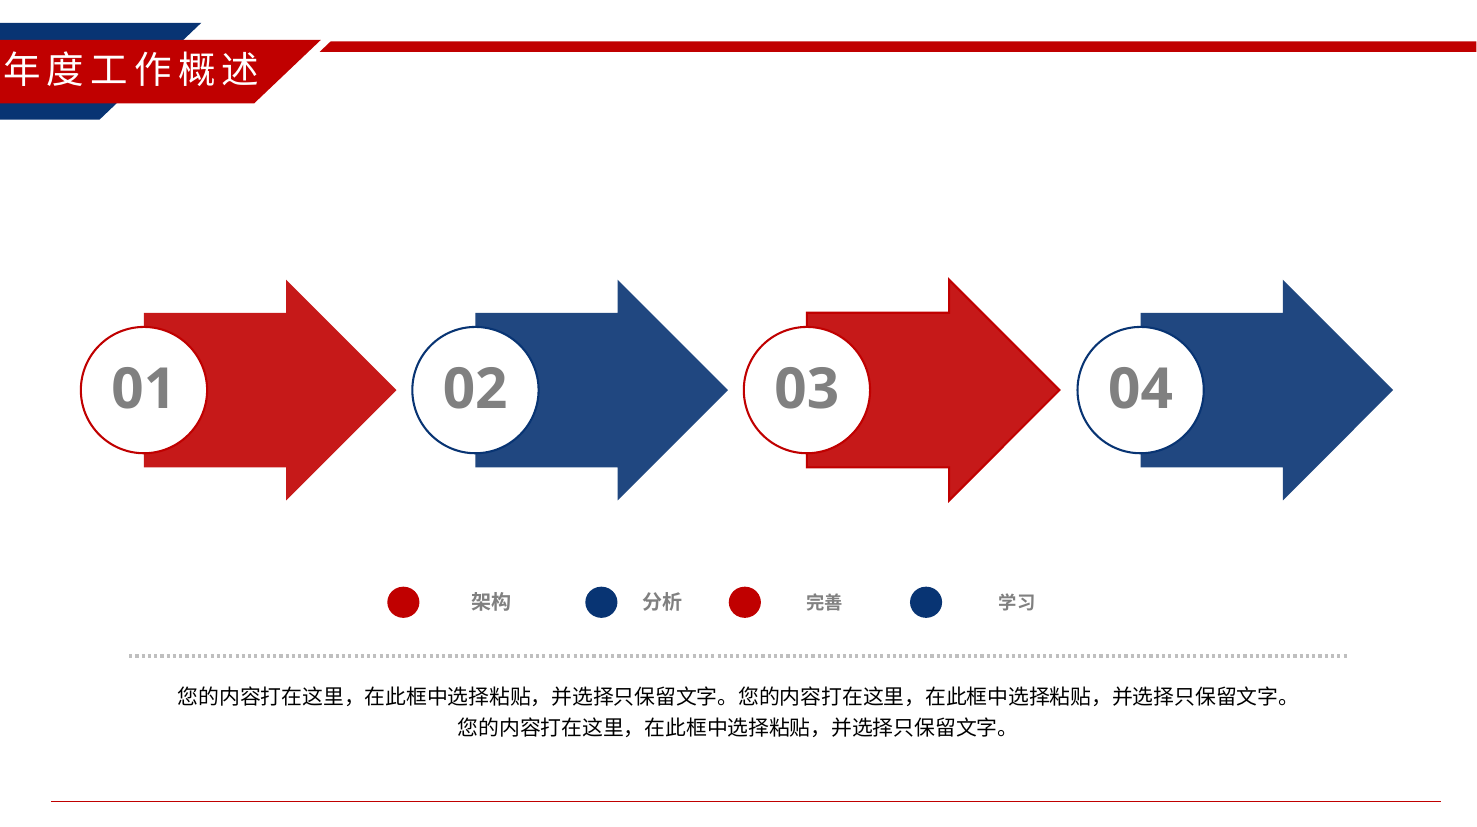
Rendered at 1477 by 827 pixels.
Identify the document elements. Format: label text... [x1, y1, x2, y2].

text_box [743, 279, 1060, 501]
text_box [0, 99, 261, 105]
text_box 您的内容打在这里，在此框中选择粘贴，并选择只保留文字。您的内容打在这里，在此框中选择粘贴，并选择只保留文字。 您的内容打在这里，在此框中选择粘贴，并选择只保留文字。 [128, 677, 1348, 772]
text_box [0, 21, 204, 38]
text_box 年度工作概述 [0, 38, 414, 99]
text_box [0, 105, 117, 121]
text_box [412, 279, 729, 501]
text_box [414, 40, 1477, 54]
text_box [387, 586, 1036, 618]
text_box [1077, 279, 1394, 501]
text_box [80, 279, 397, 501]
